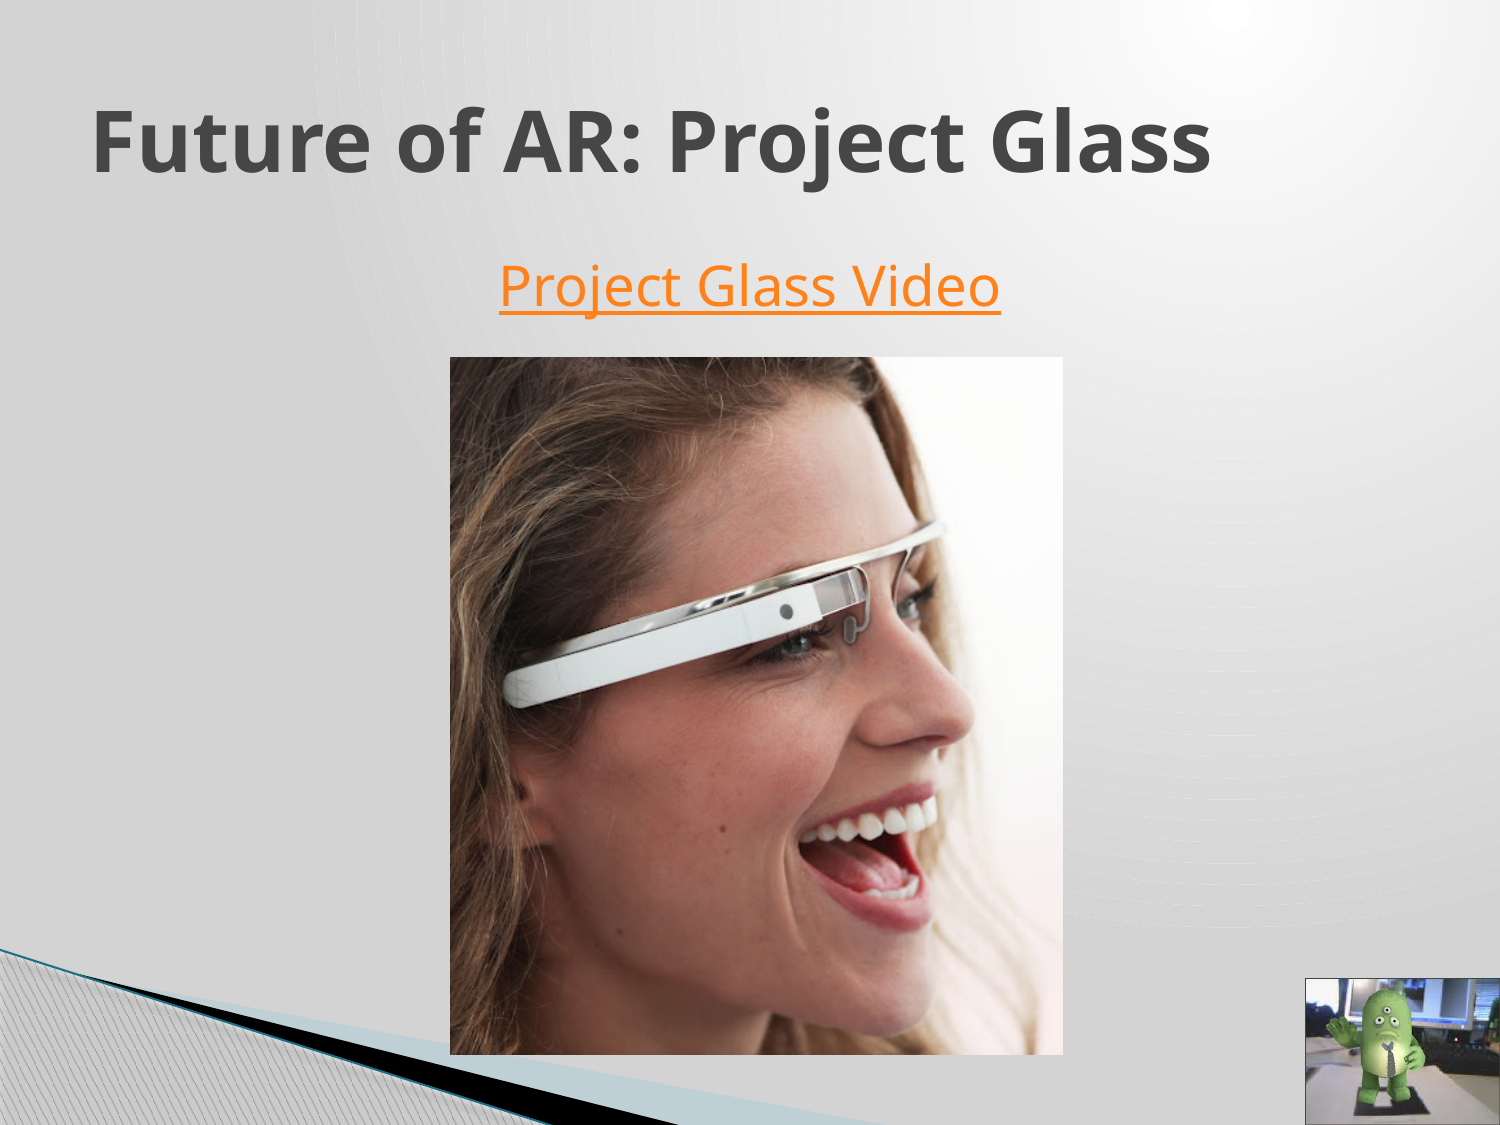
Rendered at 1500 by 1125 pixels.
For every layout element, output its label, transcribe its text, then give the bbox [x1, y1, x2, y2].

title Future of AR: Project Glass [75, 45, 1425, 233]
picture [449, 357, 1063, 1055]
list Project Glass Video [75, 243, 1425, 986]
picture [1304, 978, 1500, 1125]
